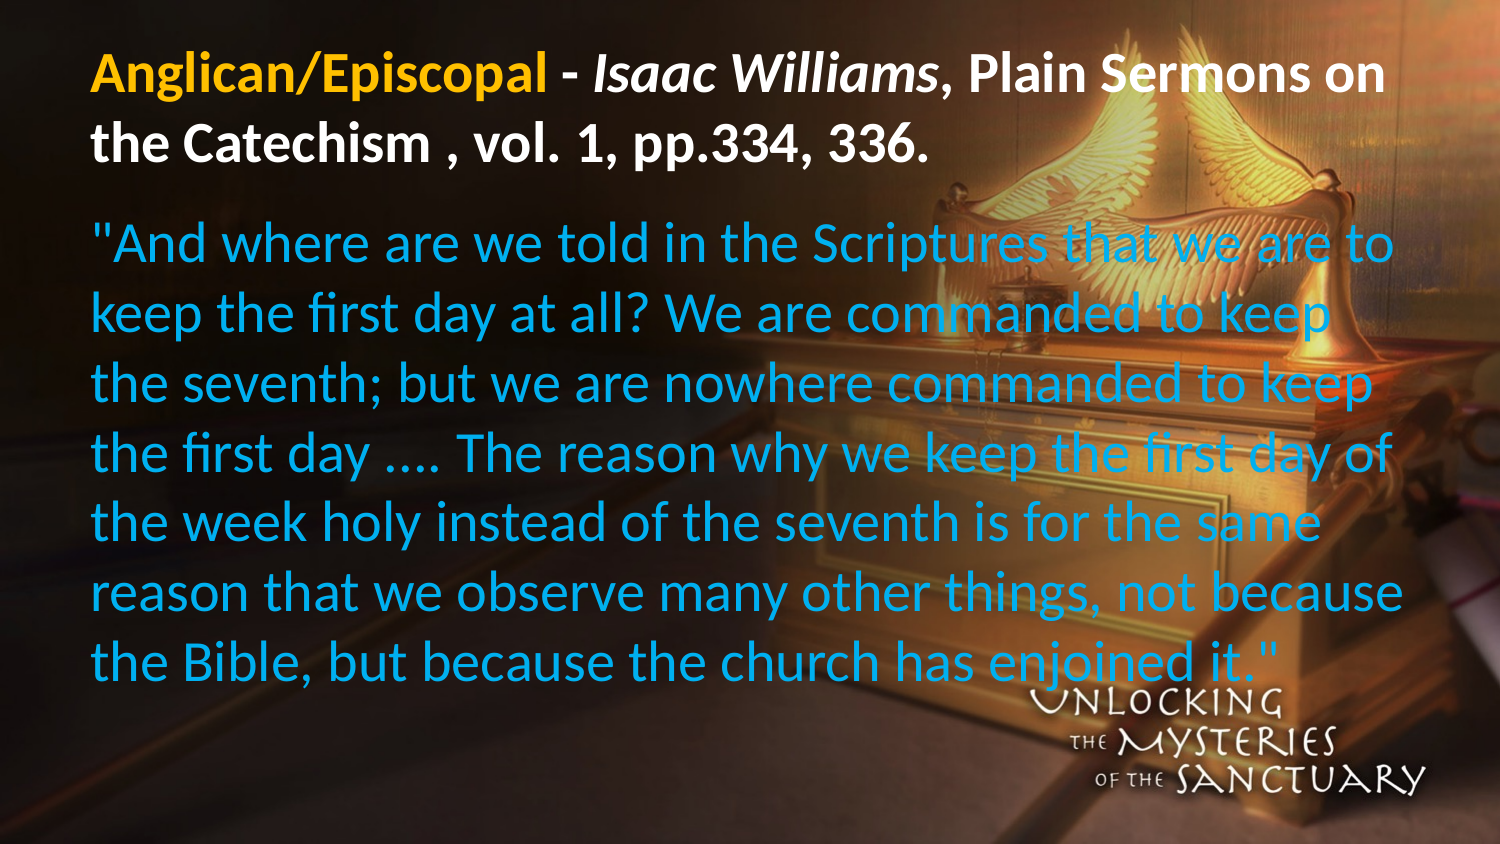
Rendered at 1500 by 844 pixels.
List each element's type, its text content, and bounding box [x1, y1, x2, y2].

title Anglican/Episcopal - Isaac Williams, Plain Sermons on the Catechism , vol. 1, pp.334, 336. [75, 33, 1425, 175]
list "And where are we told in the Scriptures that we are to keep the first day at all? We are commanded to keep the seventh; but we are nowhere commanded to keep the first day .... The reason why we keep the first day of the week holy instead of the seventh is for the same reason that we observe many other things, not because the Bible, but because the church has enjoined it." [75, 196, 1425, 754]
picture [0, 0, 1500, 844]
